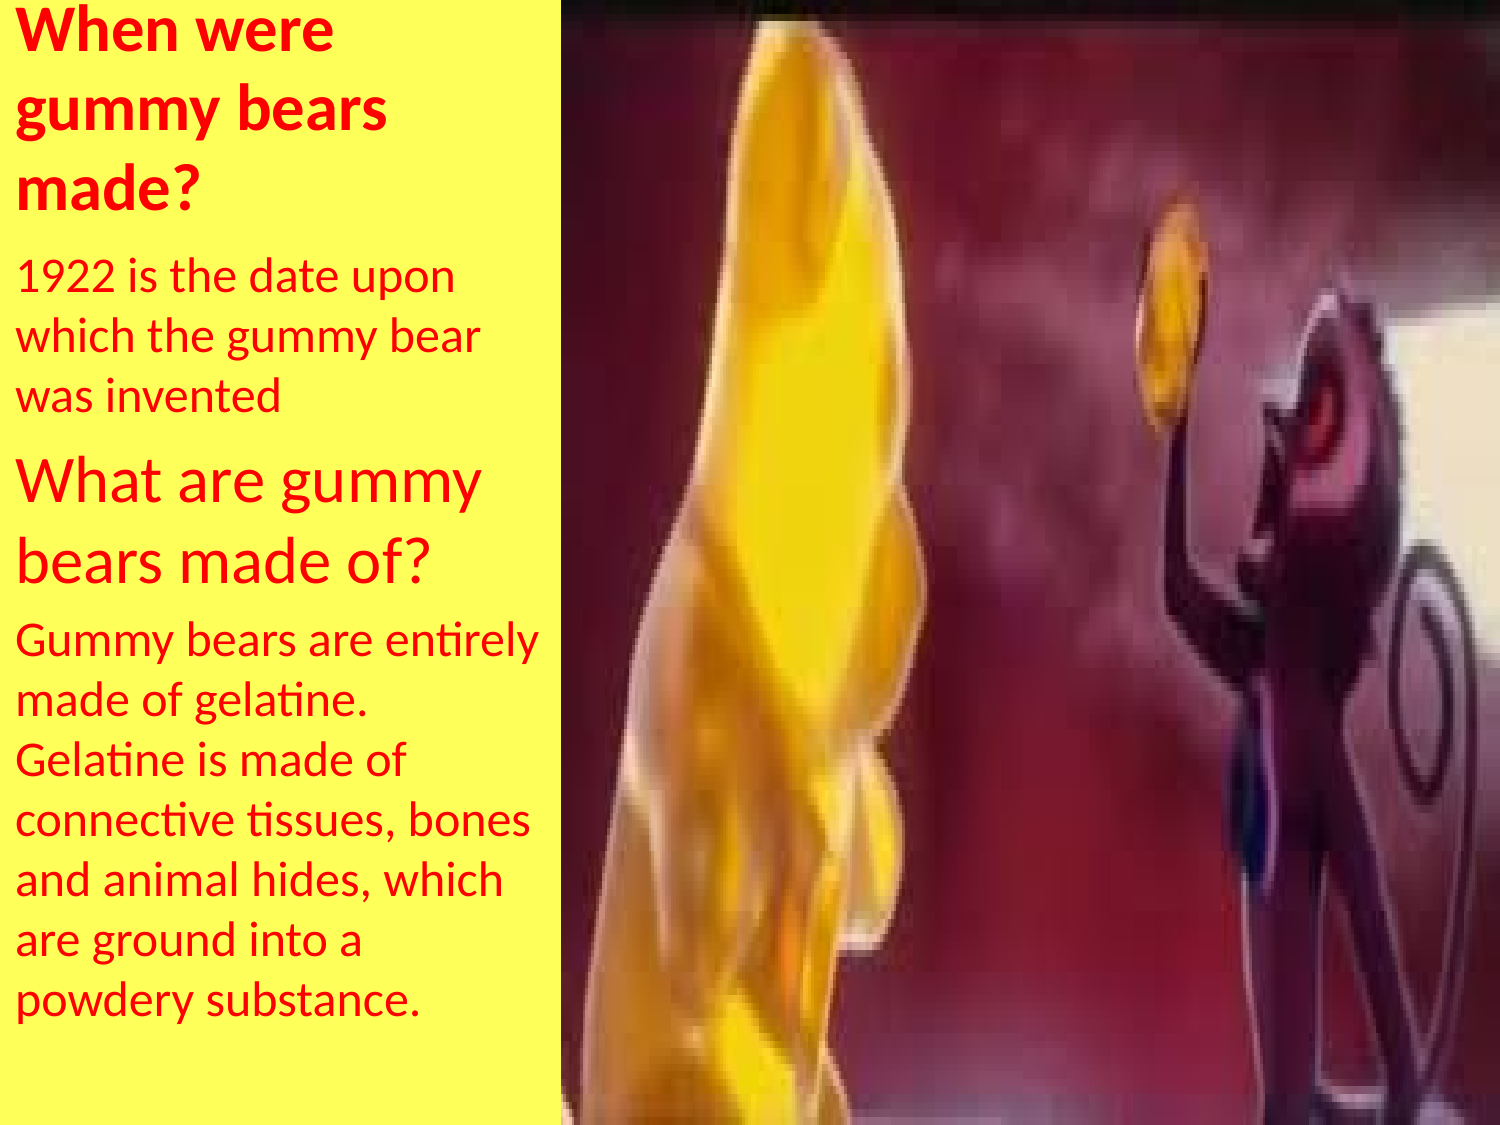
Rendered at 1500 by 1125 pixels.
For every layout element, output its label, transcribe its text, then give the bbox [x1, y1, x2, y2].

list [560, 0, 1500, 1125]
list 1922 is the date upon which the gummy bear was invented What are gummy bears made of? Gummy bears are entirely made of gelatine. Gelatine is made of connective tissues, bones and animal hides, which are ground into a powdery substance. [0, 235, 555, 1125]
title When were gummy bears made? [0, 0, 558, 232]
